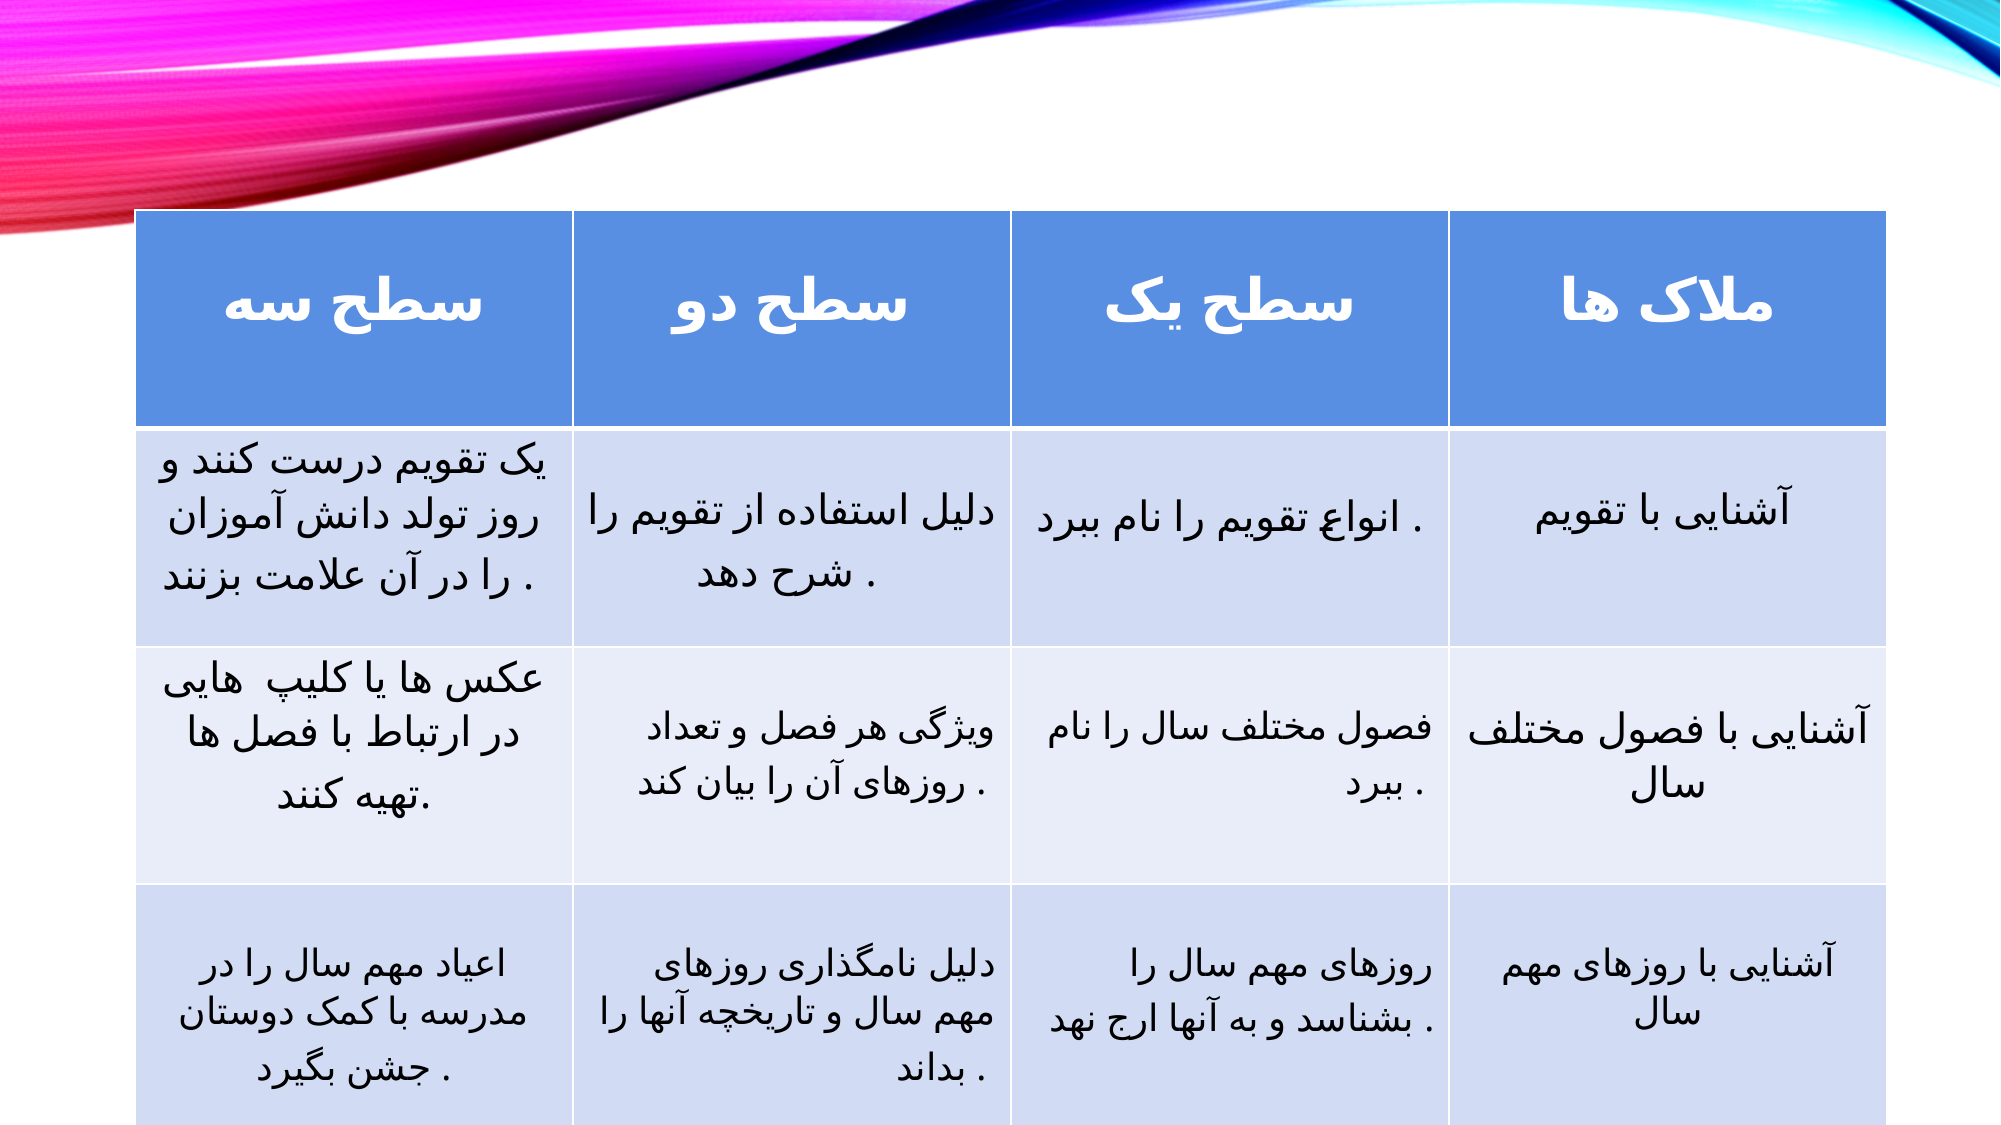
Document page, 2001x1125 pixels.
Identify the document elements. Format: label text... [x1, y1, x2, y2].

table_cell روزهای مهم سال را بشناسد و به آنها ارج نهد . [1012, 885, 1448, 1125]
table_cell آشنایی با تقویم [1450, 431, 1886, 646]
table_cell عکس ها یا کلیپ هایی در ارتباط با فصل ها تهیه کنند. [136, 648, 572, 883]
table_cell فصول مختلف سال را نام ببرد . [1012, 648, 1448, 883]
table_cell انواع تقویم را نام ببرد . [1012, 431, 1448, 646]
table_cell آشنایی با روزهای مهم سال [1450, 885, 1886, 1125]
table_cell ویژگی هر فصل و تعداد روزهای آن را بیان کند . [574, 648, 1010, 883]
picture [0, 0, 2000, 237]
picture [1910, 0, 2000, 45]
table_header سطح یک [1012, 211, 1448, 426]
table_cell دلیل استفاده از تقویم را شرح دهد . [574, 431, 1010, 646]
table_cell یک تقویم درست کنند و روز تولد دانش آموزان را در آن علامت بزنند . [136, 431, 572, 646]
table_header سطح دو [574, 211, 1010, 426]
table_cell آشنایی با فصول مختلف سال [1450, 648, 1886, 883]
table_header سطح سه [136, 211, 572, 426]
table_header ملاک ها [1450, 211, 1886, 426]
table_cell اعیاد مهم سال را در مدرسه با کمک دوستان جشن بگیرد . [136, 885, 572, 1125]
picture [1890, 0, 2000, 75]
table_cell دلیل نامگذاری روزهای مهم سال و تاریخچه آنها را بداند . [574, 885, 1010, 1125]
